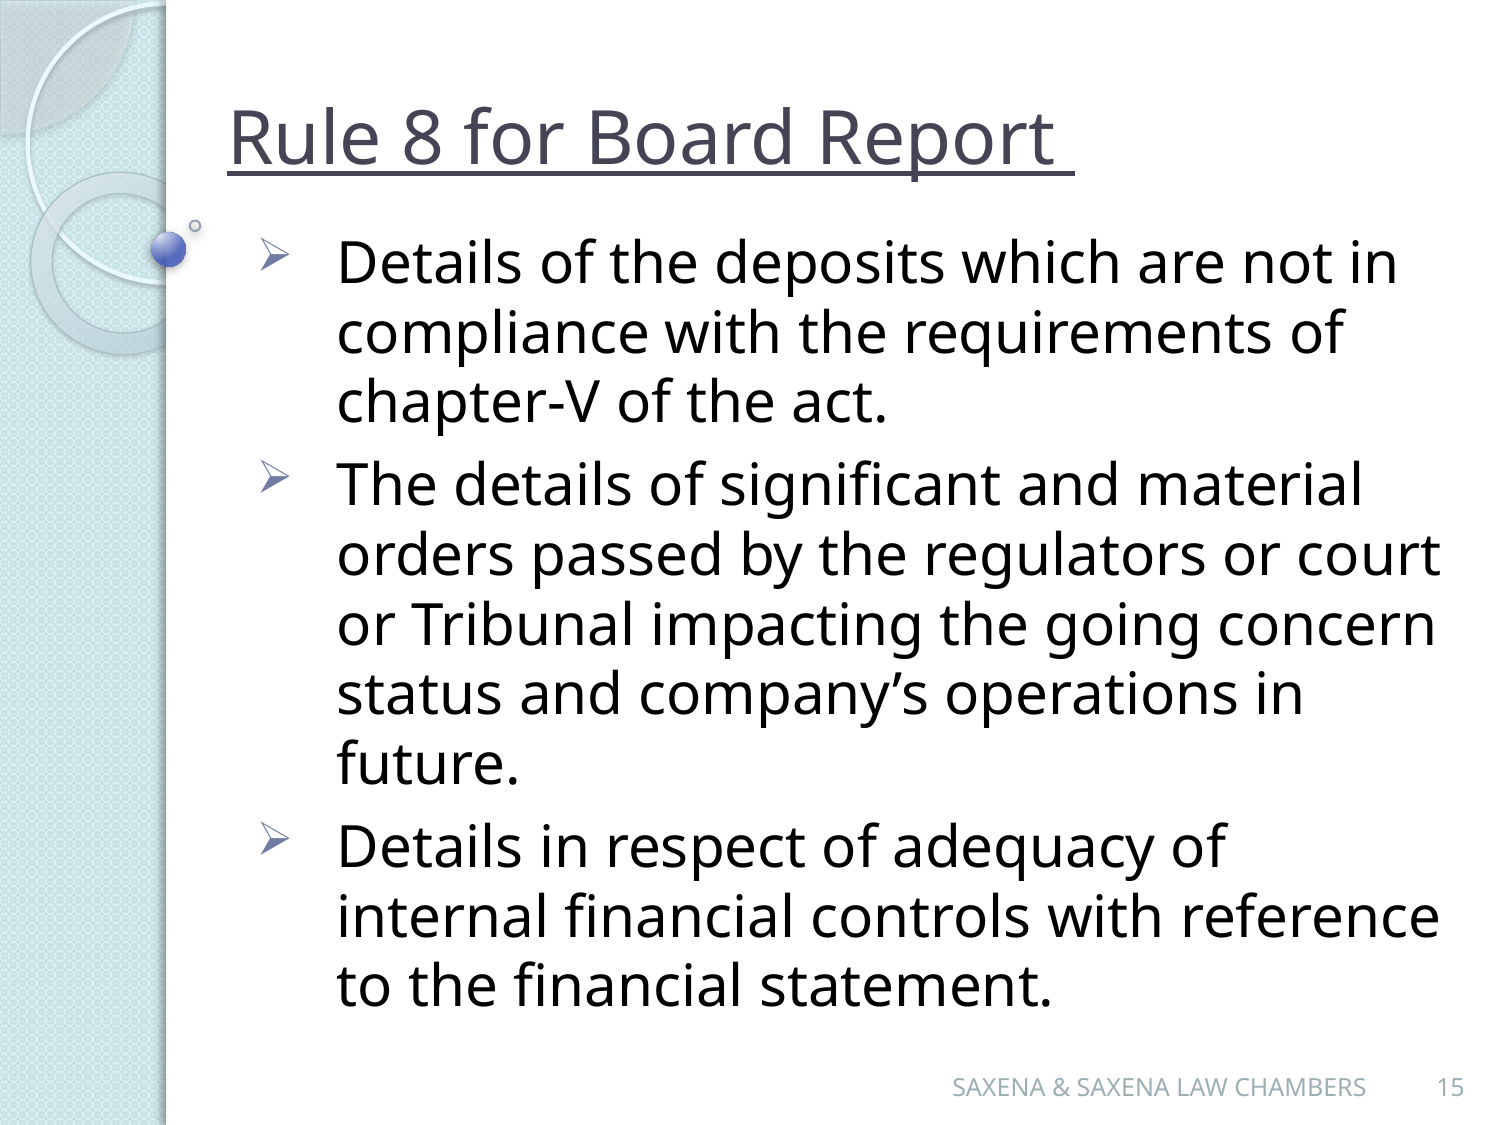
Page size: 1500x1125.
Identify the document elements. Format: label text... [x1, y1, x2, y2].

footer SAXENA & SAXENA LAW CHAMBERS [937, 1034, 1413, 1113]
subtitle Details of the deposits which are not in compliance with the requirements of chapter-V of the act. The details of significant and material orders passed by the regulators or court or Tribunal impacting the going concern status and company’s operations in future. Details in respect of adequacy of internal financial controls with reference to the financial statement. [237, 224, 1463, 1050]
slide_number 15 [1413, 1034, 1488, 1113]
title Rule 8 for Board Report [212, 50, 1450, 188]
